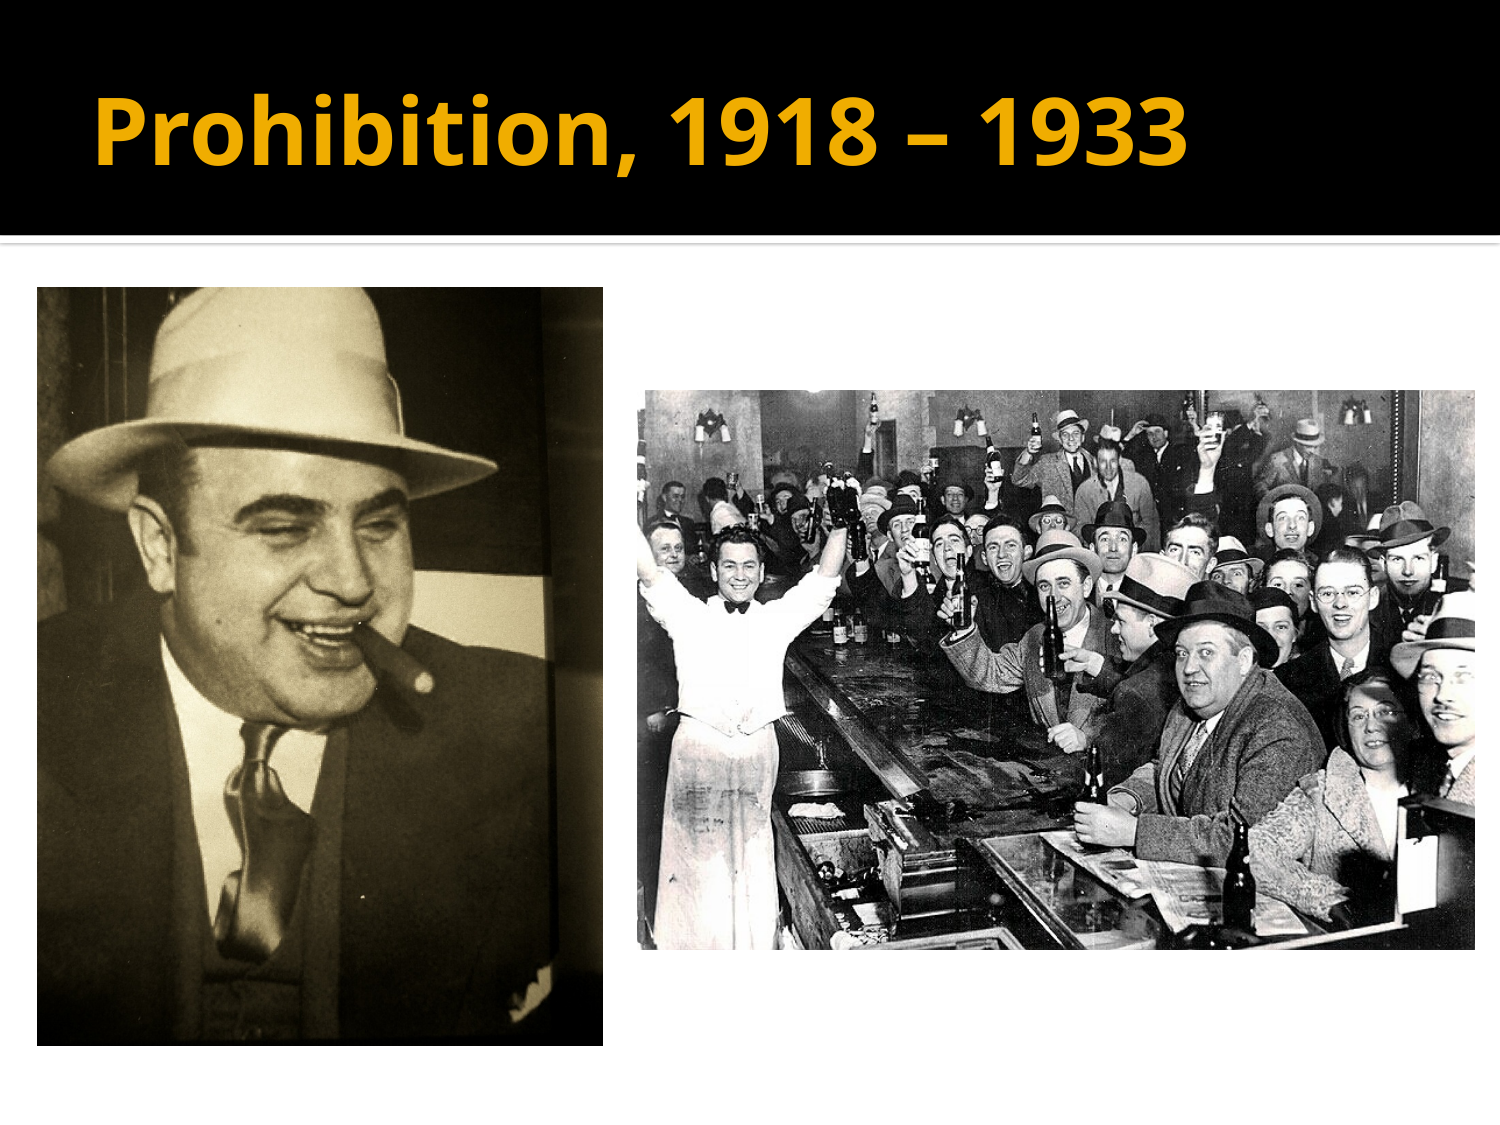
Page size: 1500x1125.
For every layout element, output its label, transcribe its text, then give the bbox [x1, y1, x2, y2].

title Prohibition, 1918 – 1933 [75, 24, 1425, 231]
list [637, 390, 1475, 950]
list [37, 287, 603, 1047]
